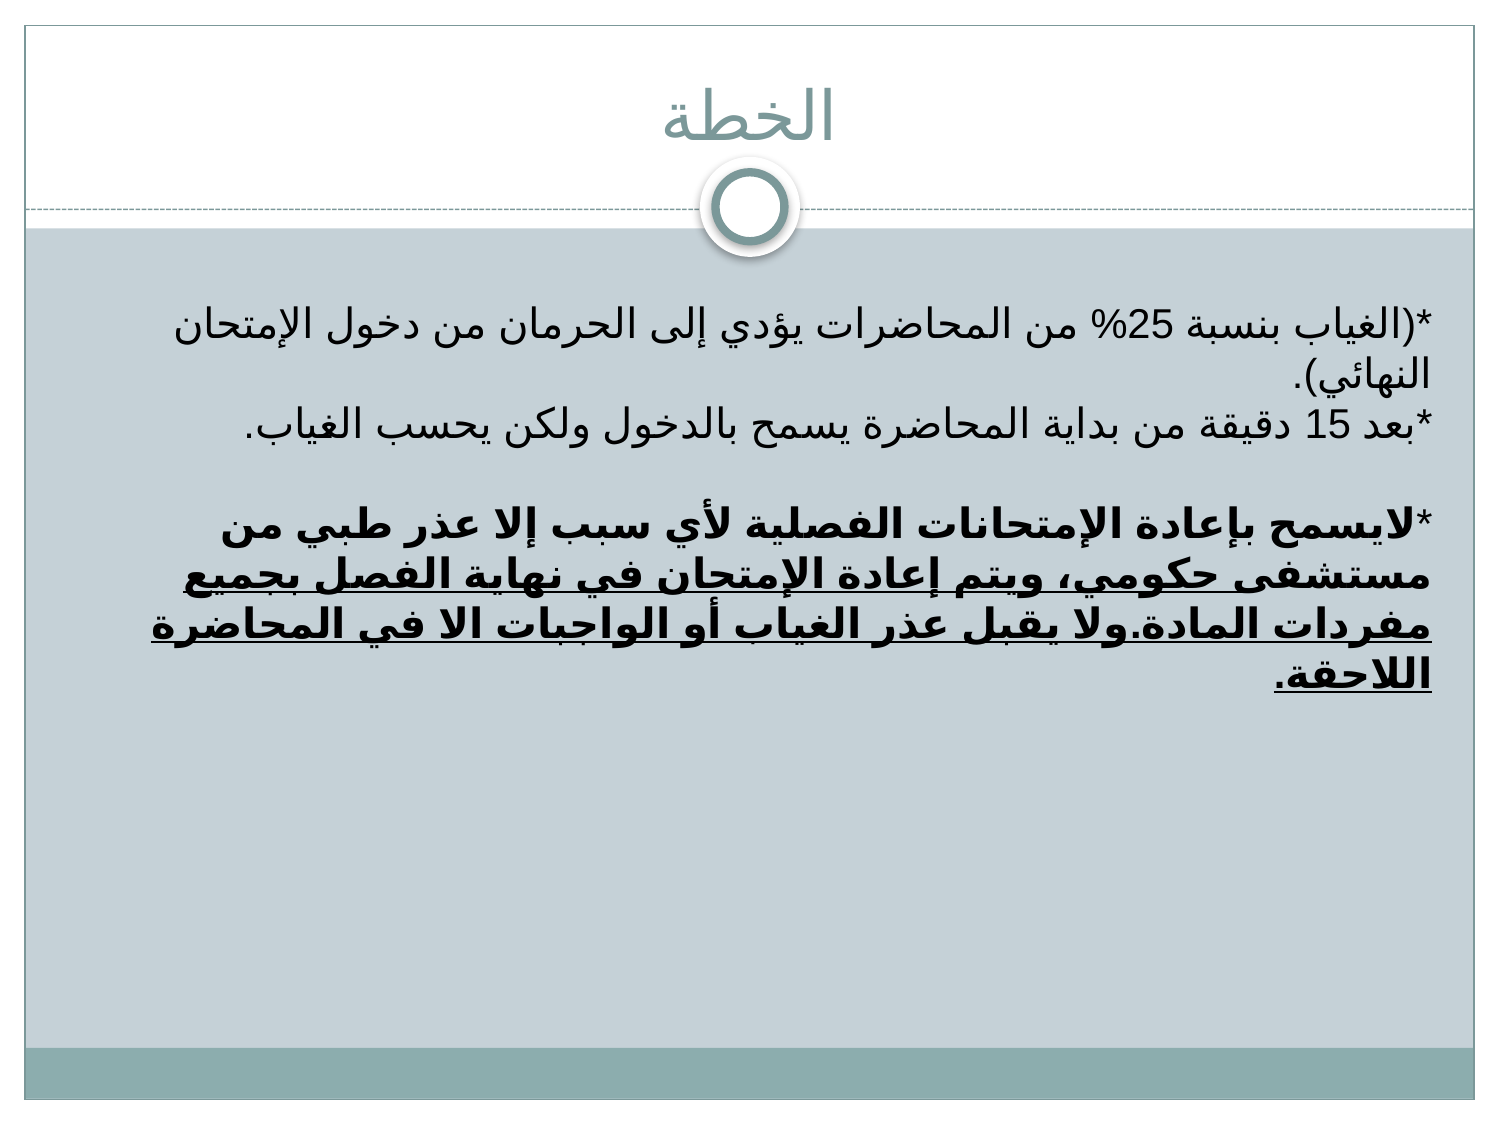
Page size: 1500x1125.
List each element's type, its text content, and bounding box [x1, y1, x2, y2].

text_box *(الغياب بنسبة 25% من المحاضرات يؤدي إلى الحرمان من دخول الإمتحان النهائي). *بعد 15 دقيقة من بداية المحاضرة يسمح بالدخول ولكن يحسب الغياب. *لايسمح بإعادة الإمتحانات الفصلية لأي سبب إلا عذر طبي من مستشفى حكومي، ويتم إعادة الإمتحان في نهاية الفصل بجميع مفردات المادة.ولا يقبل عذر الغياب أو الواجبات الا في المحاضرة اللاحقة. [72, 289, 1448, 755]
title الخطة [49, 37, 1450, 162]
